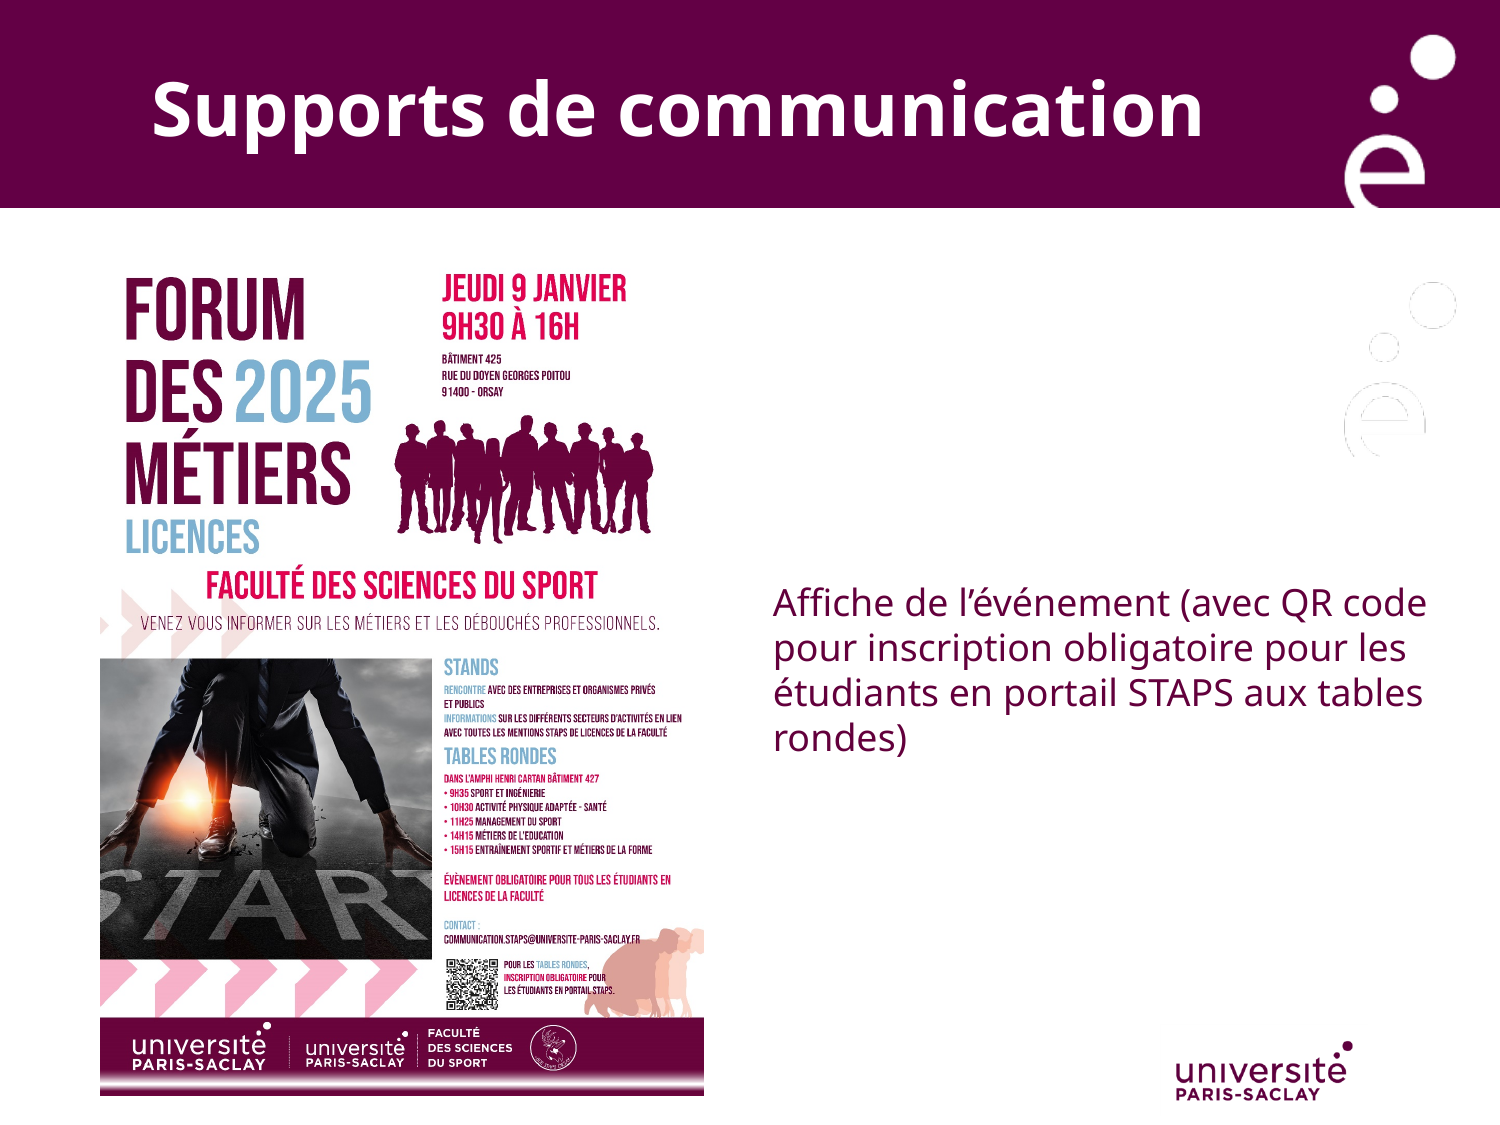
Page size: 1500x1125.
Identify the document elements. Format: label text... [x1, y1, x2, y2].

picture [1324, 278, 1476, 457]
picture [100, 243, 704, 1096]
picture [1324, 30, 1476, 208]
text_box Supports de communication [53, 54, 1306, 160]
picture [1160, 1024, 1368, 1116]
text_box Affiche de l’événement (avec QR code pour inscription obligatoire pour les étudiants en portail STAPS aux tables rondes) [704, 571, 1500, 767]
